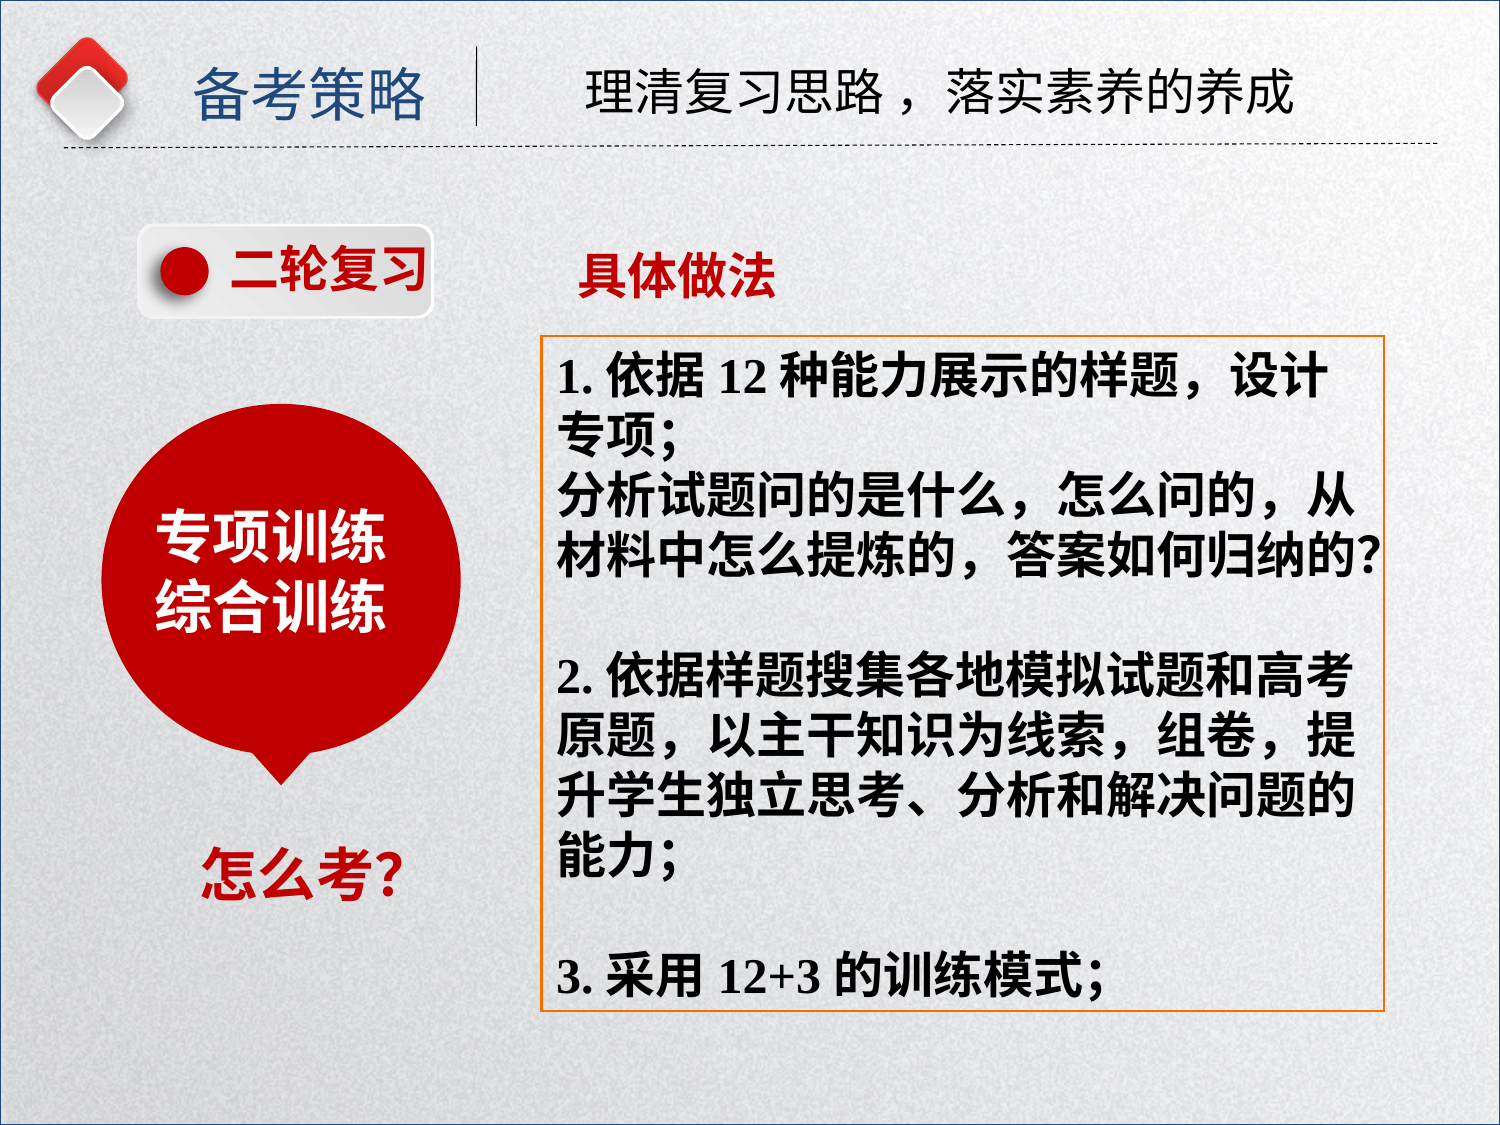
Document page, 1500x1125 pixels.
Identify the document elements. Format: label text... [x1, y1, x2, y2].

text_box [51, 67, 123, 139]
text_box 具体做法 [562, 237, 793, 313]
picture [1, 1, 1499, 1124]
text_box 备考策略 [143, 50, 475, 136]
text_box 1.依据12种能力展示的样题，设计专项； 分析试题问的是什么，怎么问的，从材料中怎么提炼的，答案如何归纳的？ 2.依据样题搜集各地模拟试题和高考原题，以主干知识为线索，组卷，提升学生独立思考、分析和解决问题的能力； 3.采用12+3的训练模式； [540, 335, 1385, 1012]
text_box [100, 402, 462, 787]
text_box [63, 143, 1439, 148]
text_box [137, 223, 440, 319]
text_box 专项训练 综合训练 [154, 500, 446, 641]
text_box [37, 38, 127, 104]
text_box 理清复习思路 ，落实素养的养成 [569, 53, 1311, 129]
text_box 怎么考？ [184, 830, 466, 915]
